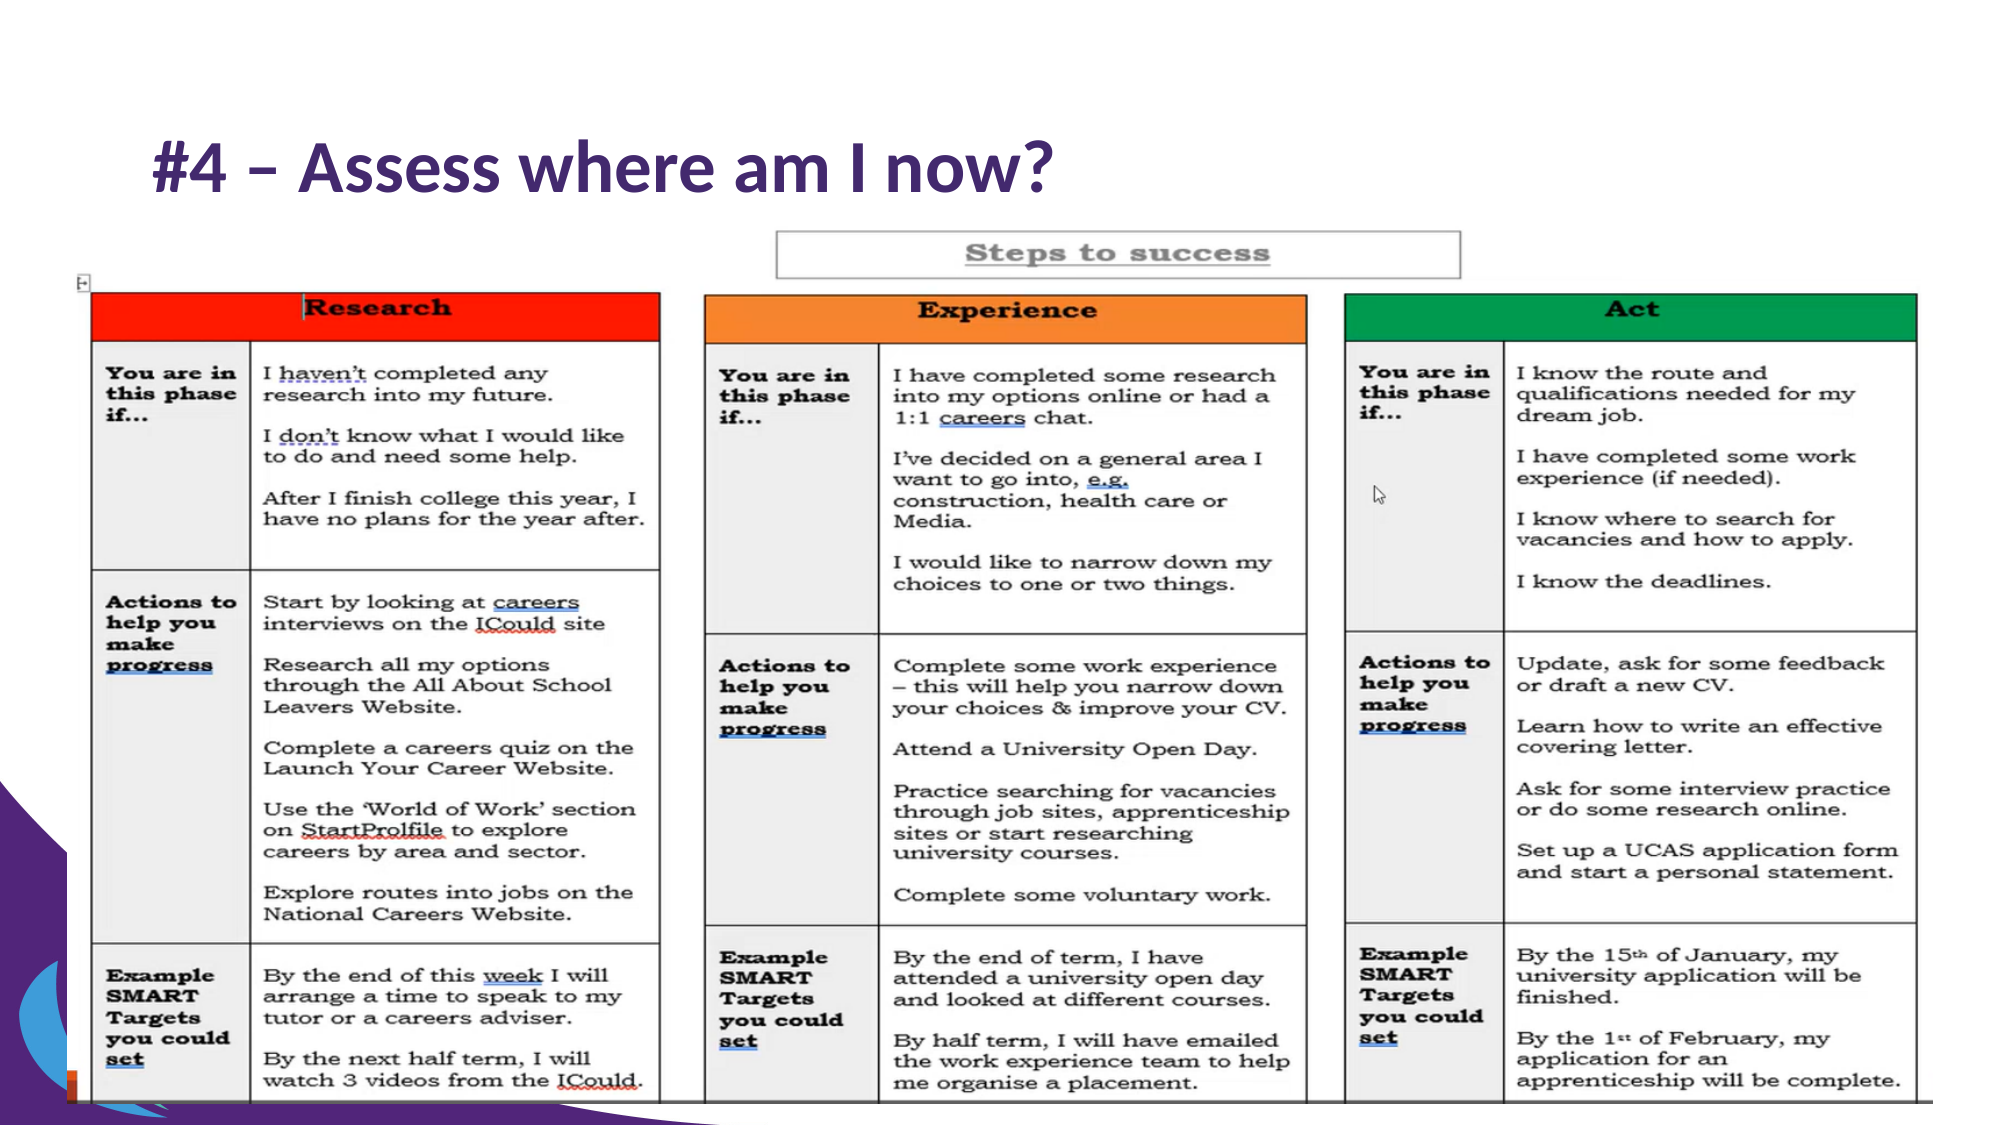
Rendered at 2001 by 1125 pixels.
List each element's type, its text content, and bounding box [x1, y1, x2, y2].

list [66, 220, 1934, 1104]
title #4 – Assess where am I now? [137, 59, 1863, 220]
picture [0, 1, 2000, 1125]
